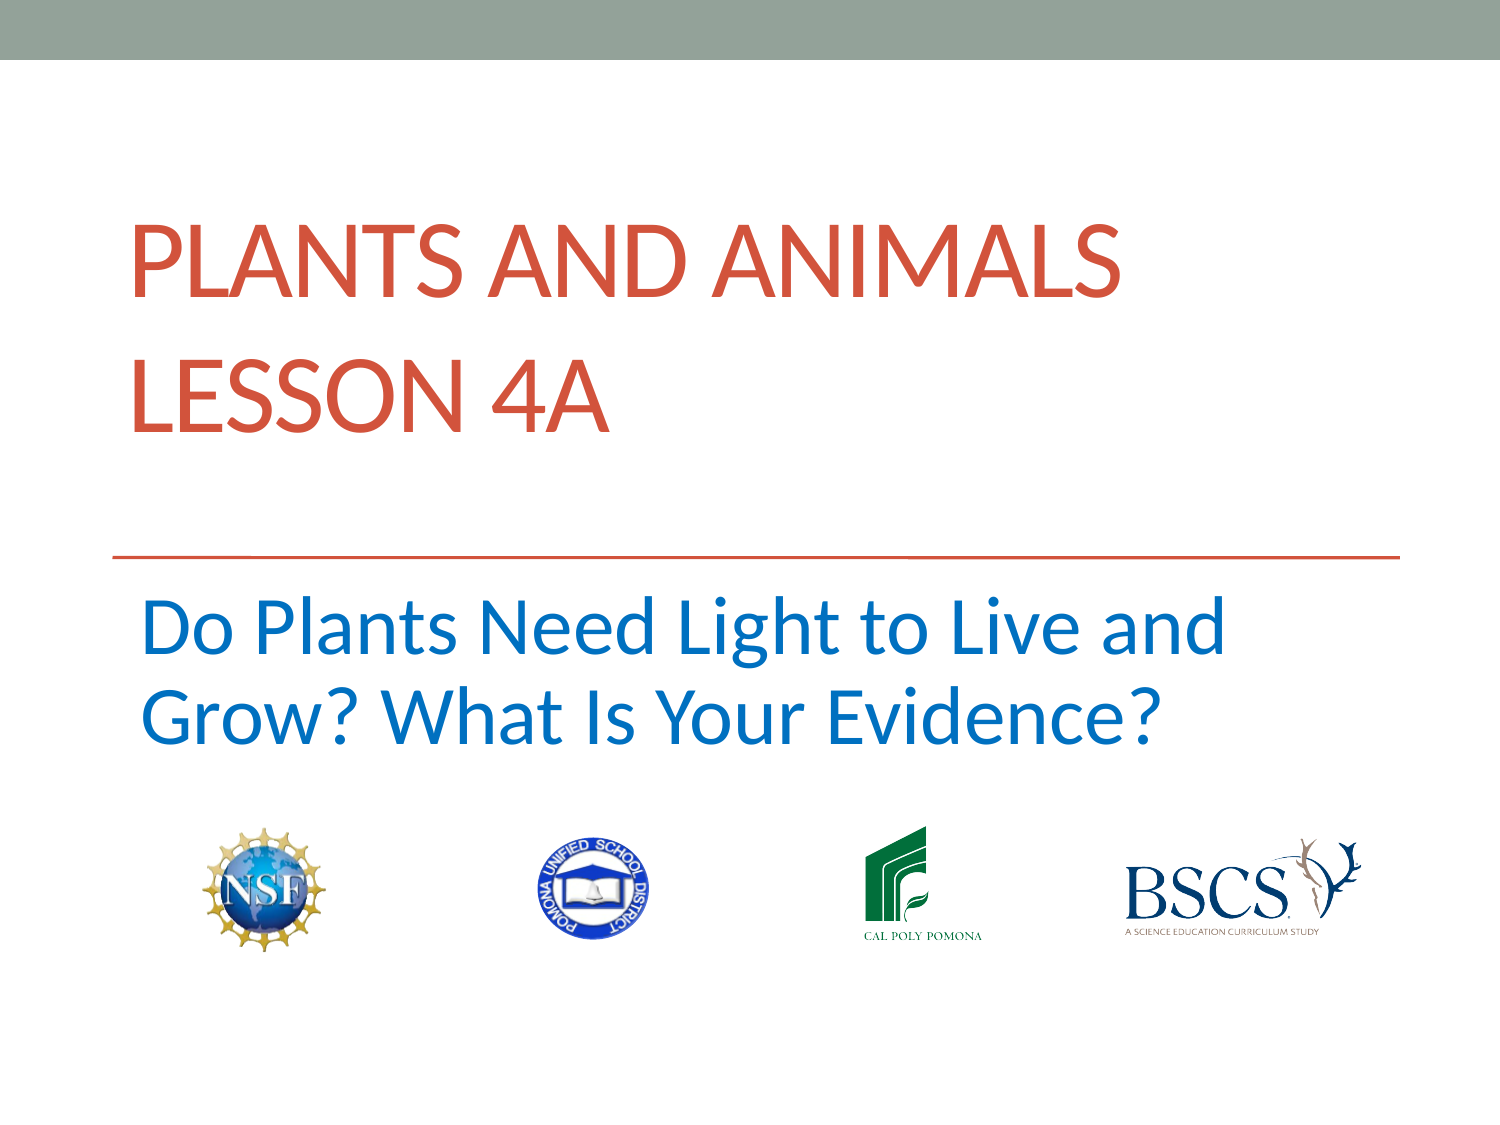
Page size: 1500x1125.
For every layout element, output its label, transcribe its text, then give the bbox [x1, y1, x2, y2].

subtitle Do Plants Need Light to Live and Grow? What Is Your Evidence? [125, 575, 1425, 875]
title Plants and Animals Lesson 4a [112, 174, 1400, 463]
picture [537, 837, 650, 940]
picture [199, 824, 330, 955]
picture [862, 824, 984, 942]
picture [1124, 837, 1362, 935]
